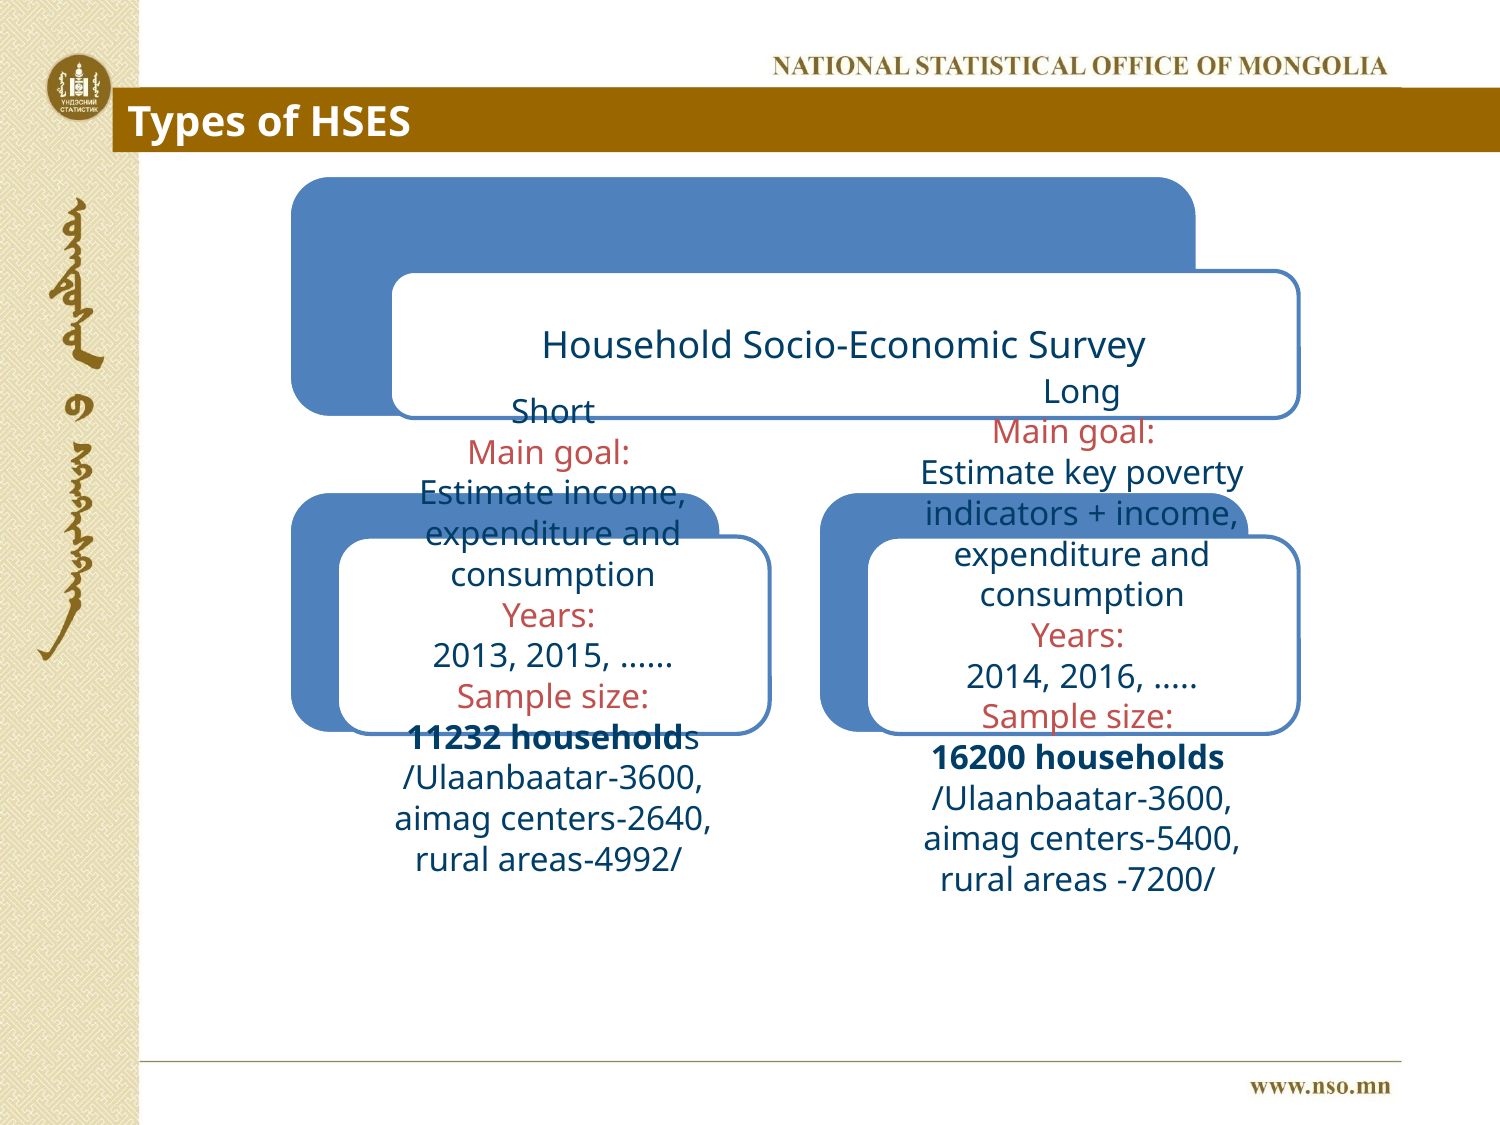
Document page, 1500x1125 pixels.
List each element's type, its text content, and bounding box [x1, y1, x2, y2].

picture [0, 0, 1500, 1125]
text_box Types of HSES [112, 87, 1500, 153]
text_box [162, 174, 1426, 1051]
